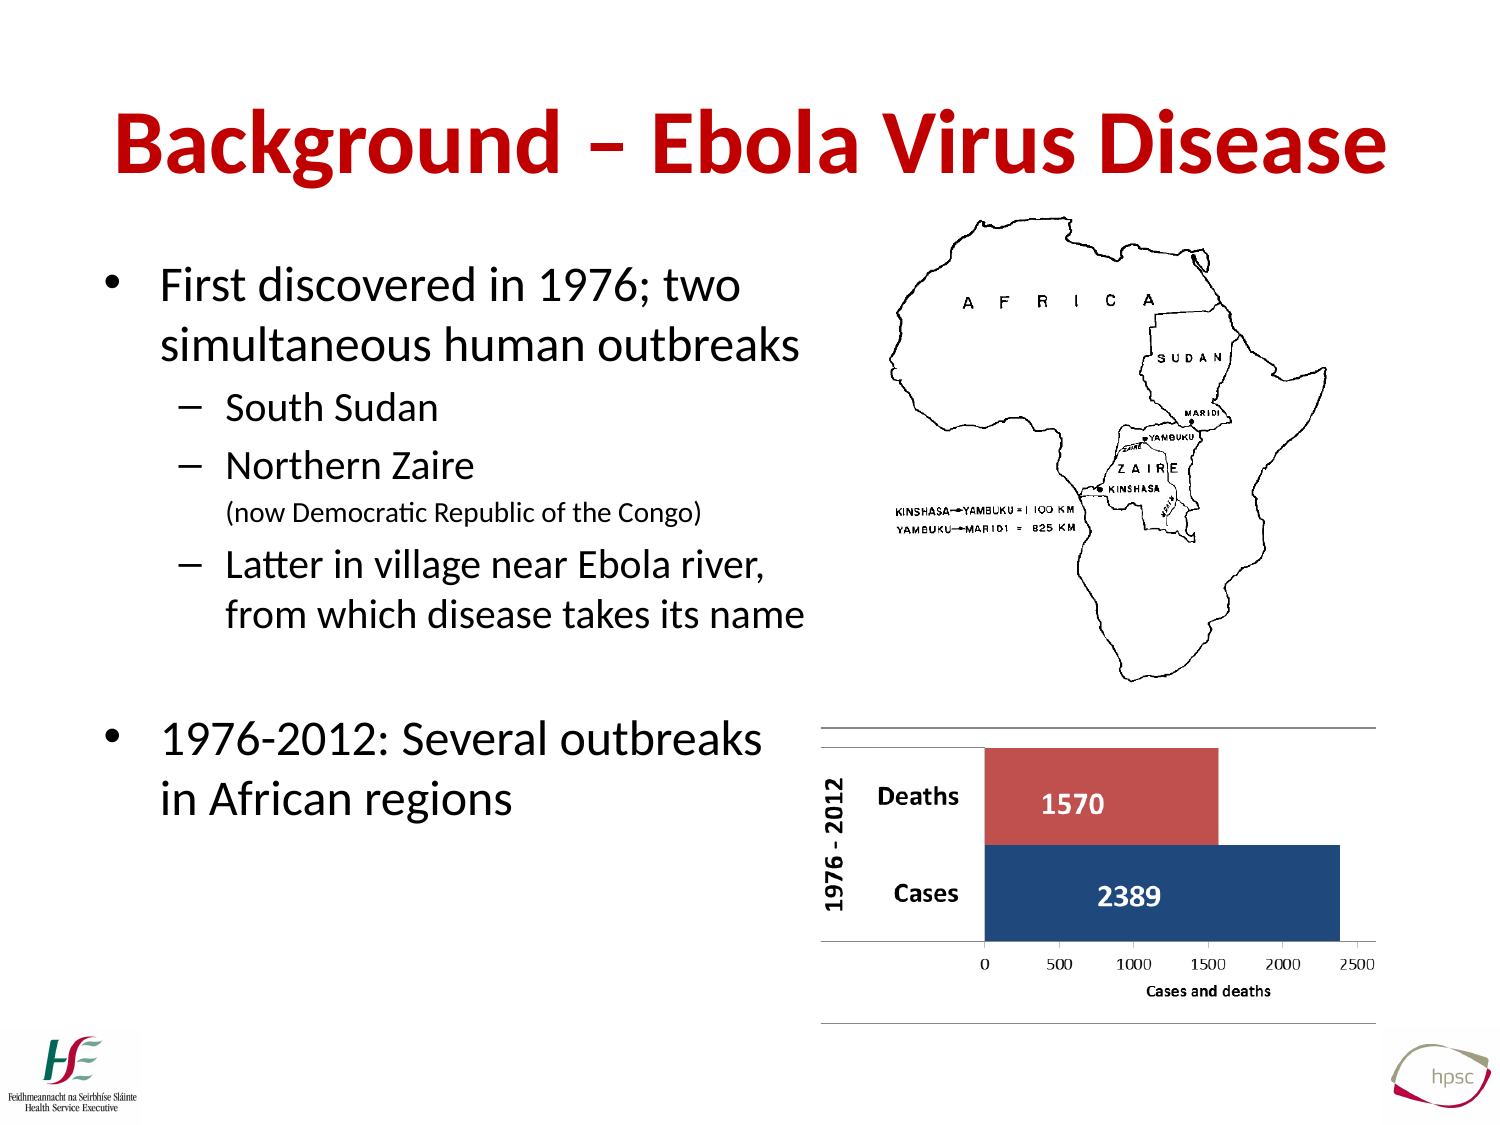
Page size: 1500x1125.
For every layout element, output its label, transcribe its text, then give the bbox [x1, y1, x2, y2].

picture [820, 727, 1377, 1024]
list First discovered in 1976; two simultaneous human outbreaks South Sudan Northern Zaire (now Democratic Republic of the Congo) Latter in village near Ebola river, from which disease takes its name 1976-2012: Several outbreaks in African regions [88, 243, 821, 892]
picture [879, 207, 1346, 692]
title Background – Ebola Virus Disease [76, 42, 1427, 231]
picture [1381, 1027, 1500, 1125]
picture [0, 1029, 142, 1125]
